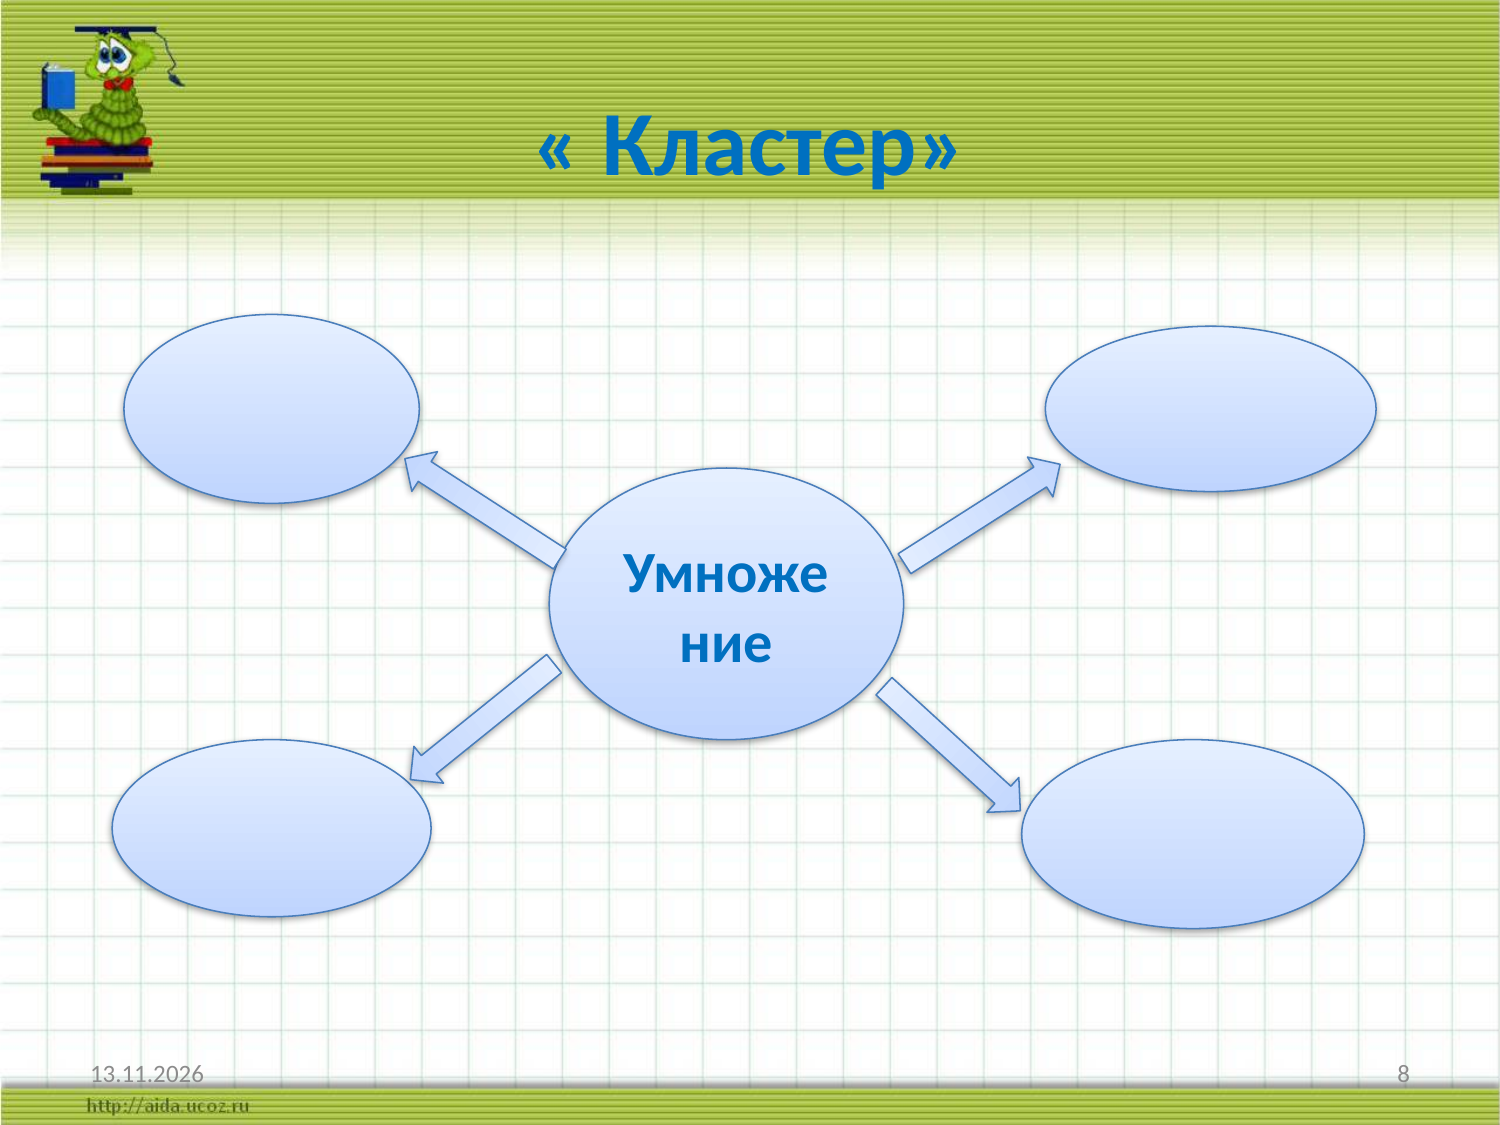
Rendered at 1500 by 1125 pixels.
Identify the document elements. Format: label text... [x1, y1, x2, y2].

slide_number 8 [1074, 1042, 1425, 1103]
text_box [123, 313, 421, 505]
text_box [409, 653, 563, 784]
text_box [404, 450, 567, 570]
text_box [111, 738, 432, 918]
picture [0, 0, 1500, 1125]
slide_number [75, 1042, 425, 1103]
text_box Умножение [548, 467, 905, 741]
text_box [875, 676, 1022, 814]
text_box [897, 456, 1061, 575]
text_box [1020, 738, 1366, 930]
title « Кластер» [74, 44, 1426, 233]
text_box [1044, 325, 1377, 493]
